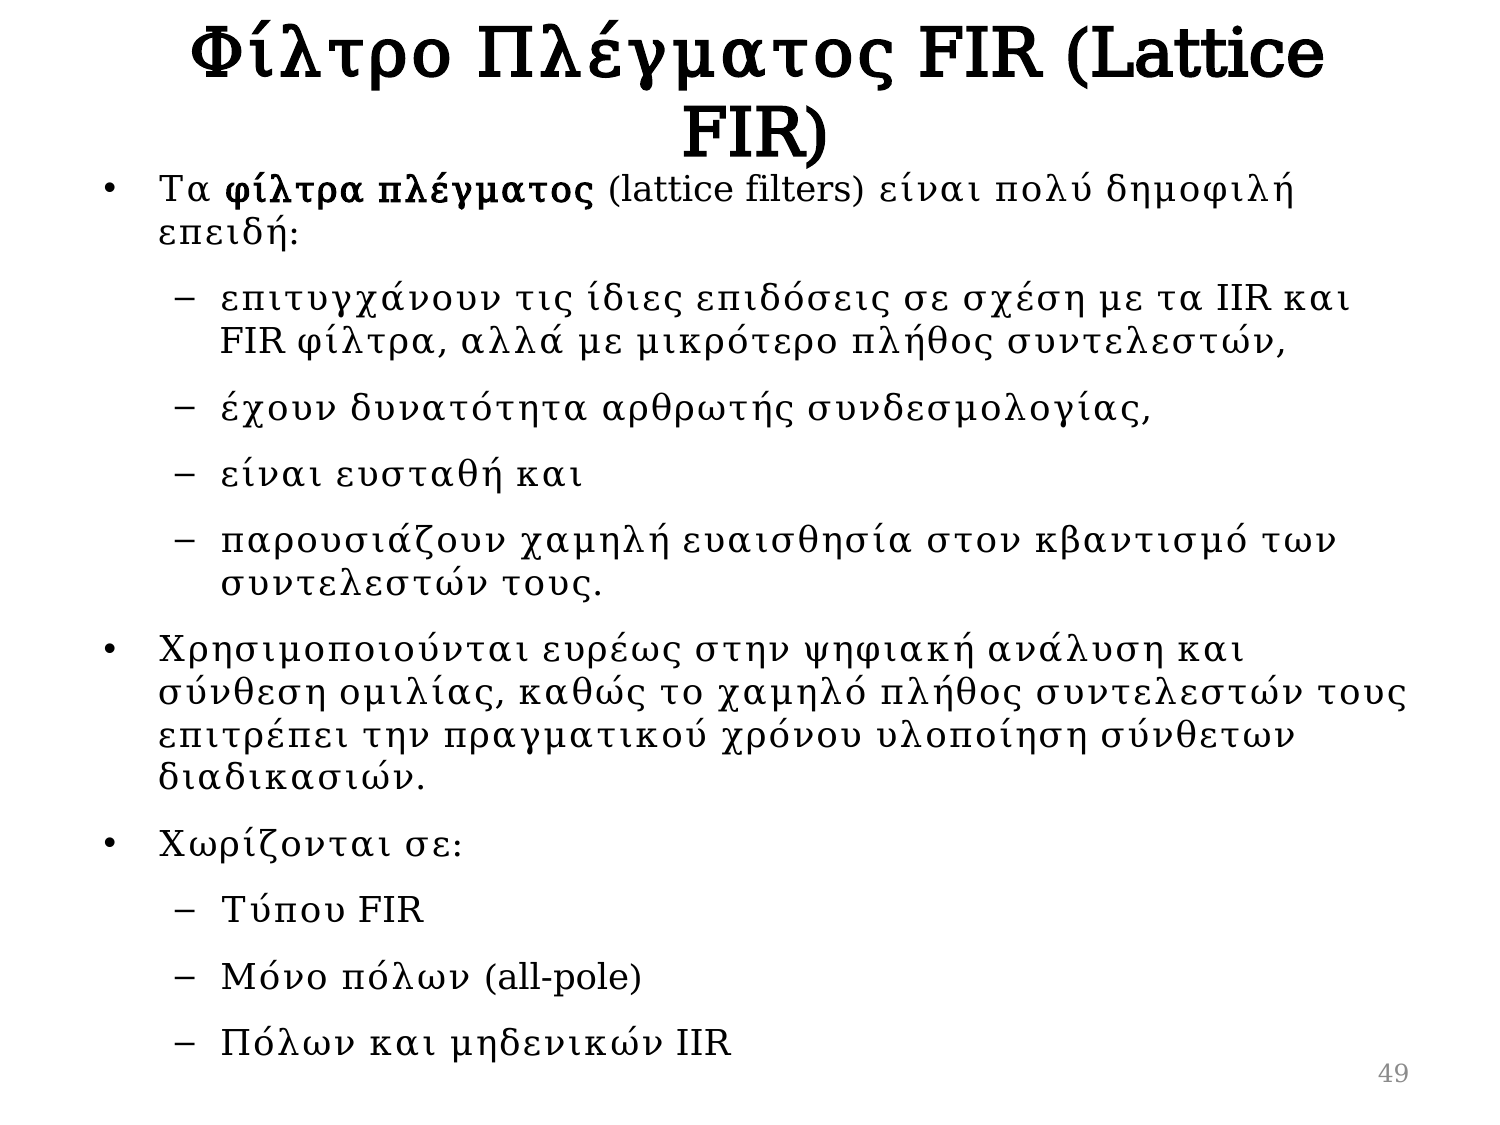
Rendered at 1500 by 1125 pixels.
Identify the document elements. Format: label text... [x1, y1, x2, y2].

title Φίλτρο Πλέγματος FIR (Lattice FIR) [88, 19, 1425, 158]
list Τα φίλτρα πλέγματος (lattice filters) είναι πολύ δημοφιλή επειδή: επιτυγχάνουν τις ίδιες επιδόσεις σε σχέση με τα IIR και FIR φίλτρα, αλλά με μικρότερο πλήθος συντελεστών, έχουν δυνατότητα αρθρωτής συνδεσμολογίας, είναι ευσταθή και παρουσιάζουν χαμηλή ευαισθησία στον κβαντισμό των συντελεστών τους. Χρησιμοποιούνται ευρέως στην ψηφιακή ανάλυση και σύνθεση ομιλίας, καθώς το χαμηλό πλήθος συντελεστών τους επιτρέπει την πραγματικού χρόνου υλοποίηση σύνθετων διαδικασιών. Χωρίζονται σε: Τύπου FIR Μόνο πόλων (all-pole) Πόλων και μηδενικών IIR [88, 158, 1425, 1080]
slide_number 49 [1222, 1042, 1425, 1103]
